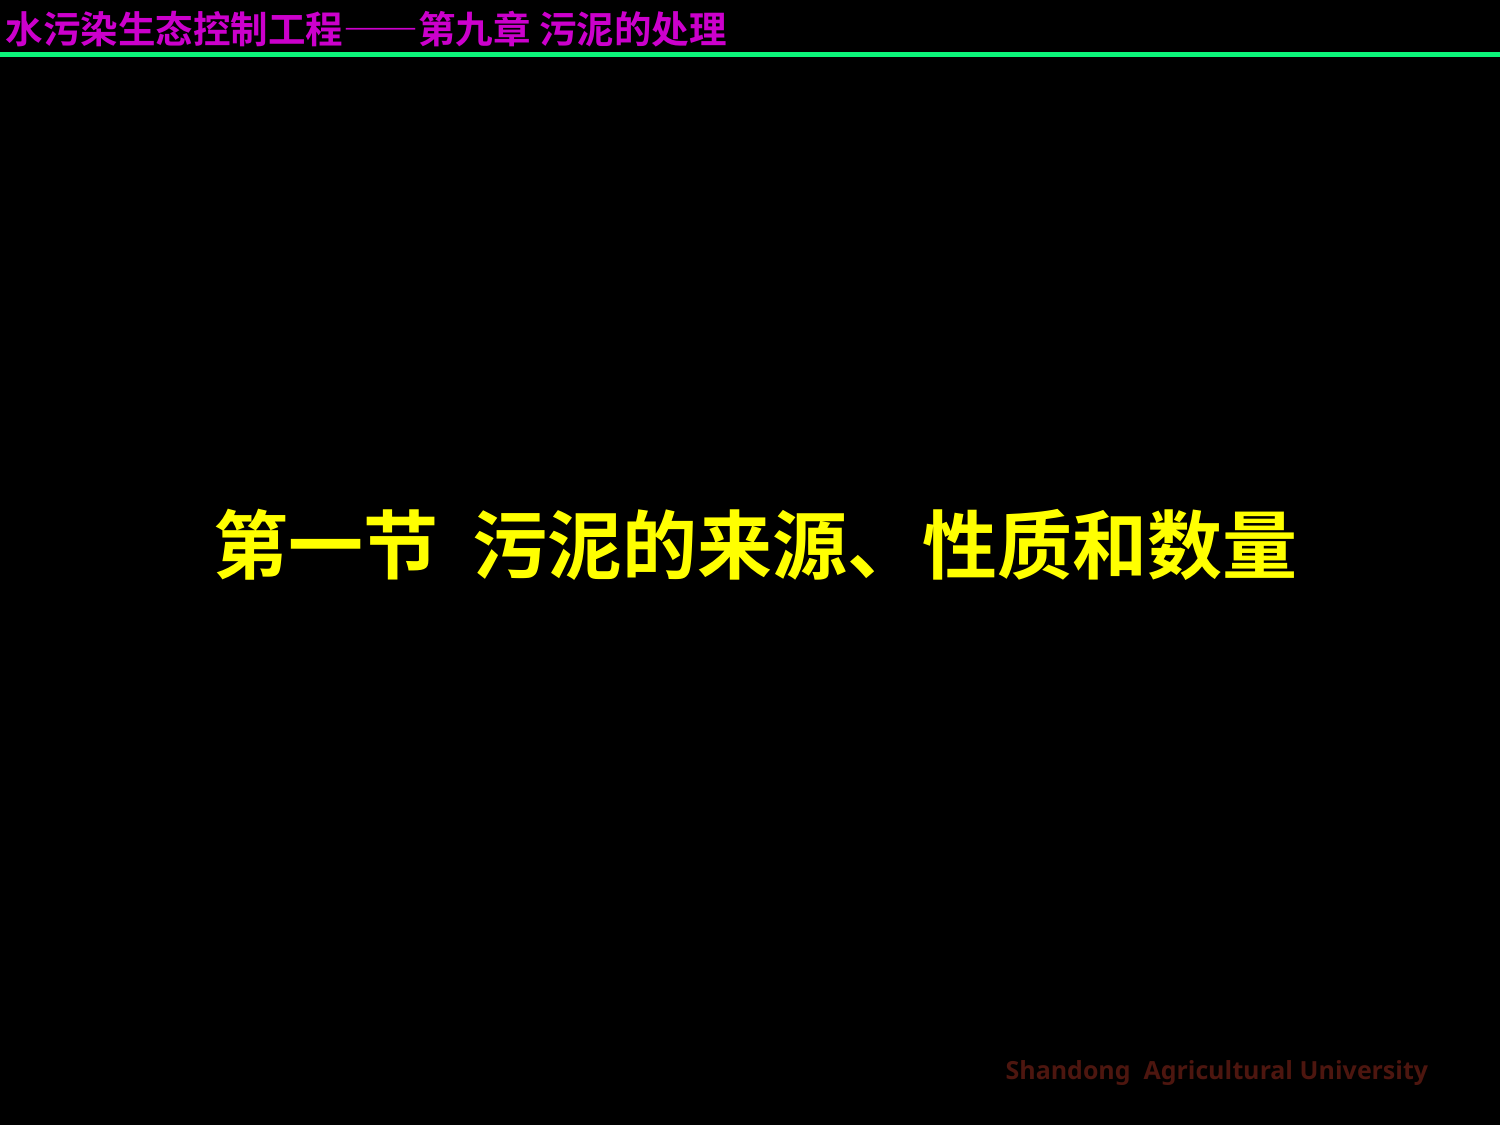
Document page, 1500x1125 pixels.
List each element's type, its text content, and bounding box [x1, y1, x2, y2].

text_box [100, 267, 1451, 949]
text_box 第一节 污泥的来源、性质和数量 [123, 491, 1387, 597]
